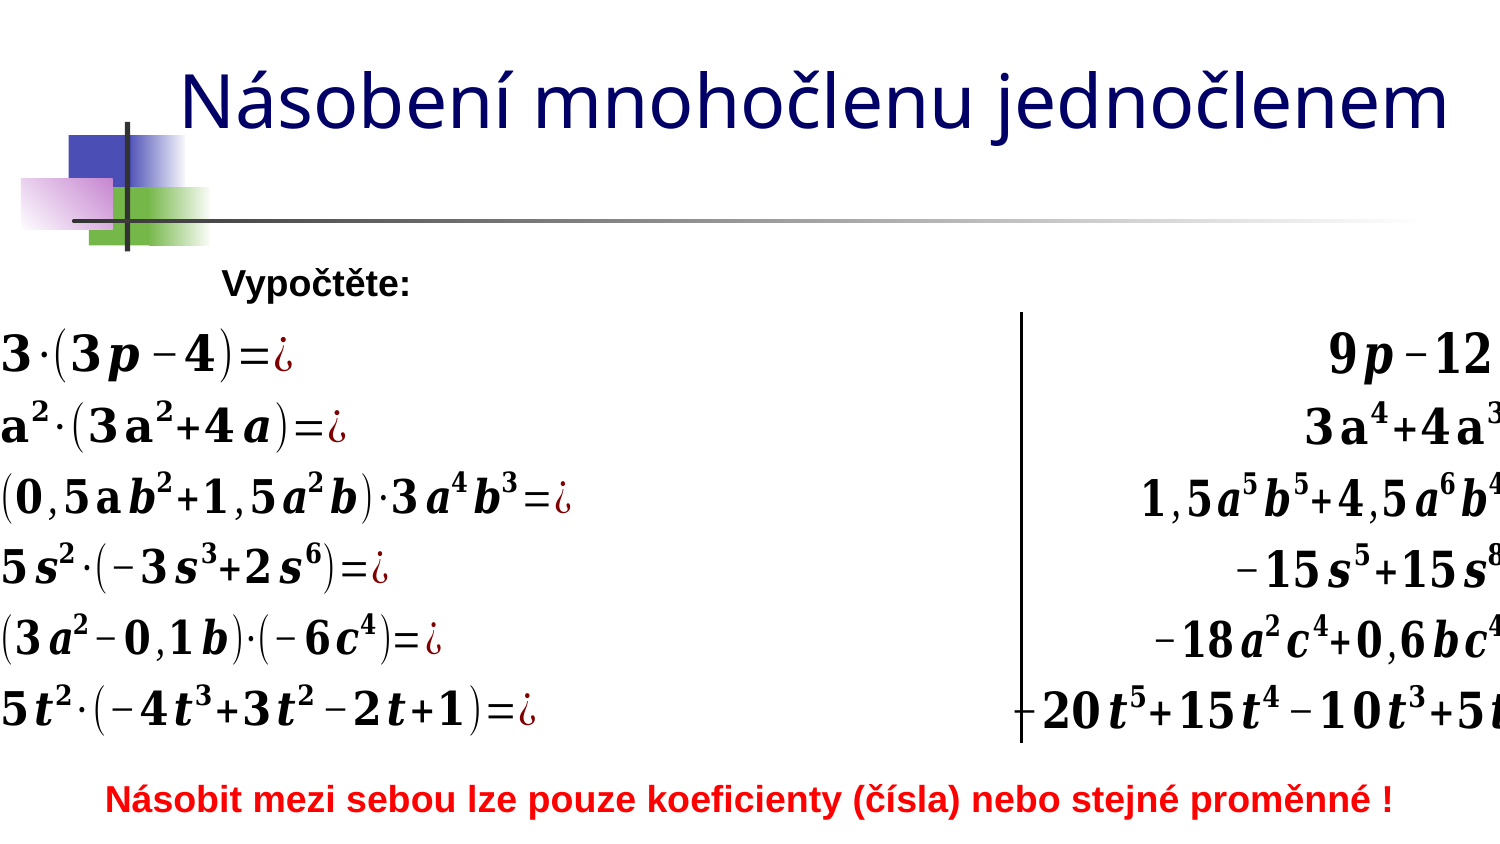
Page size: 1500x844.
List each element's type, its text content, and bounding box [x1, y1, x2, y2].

title Násobení mnohočlenu jednočlenem [129, 8, 1500, 189]
text_box Násobit mezi sebou lze pouze koeficienty (čísla) nebo stejné proměnné ! [0, 767, 1500, 828]
text_box Vypočtěte: [206, 251, 443, 311]
